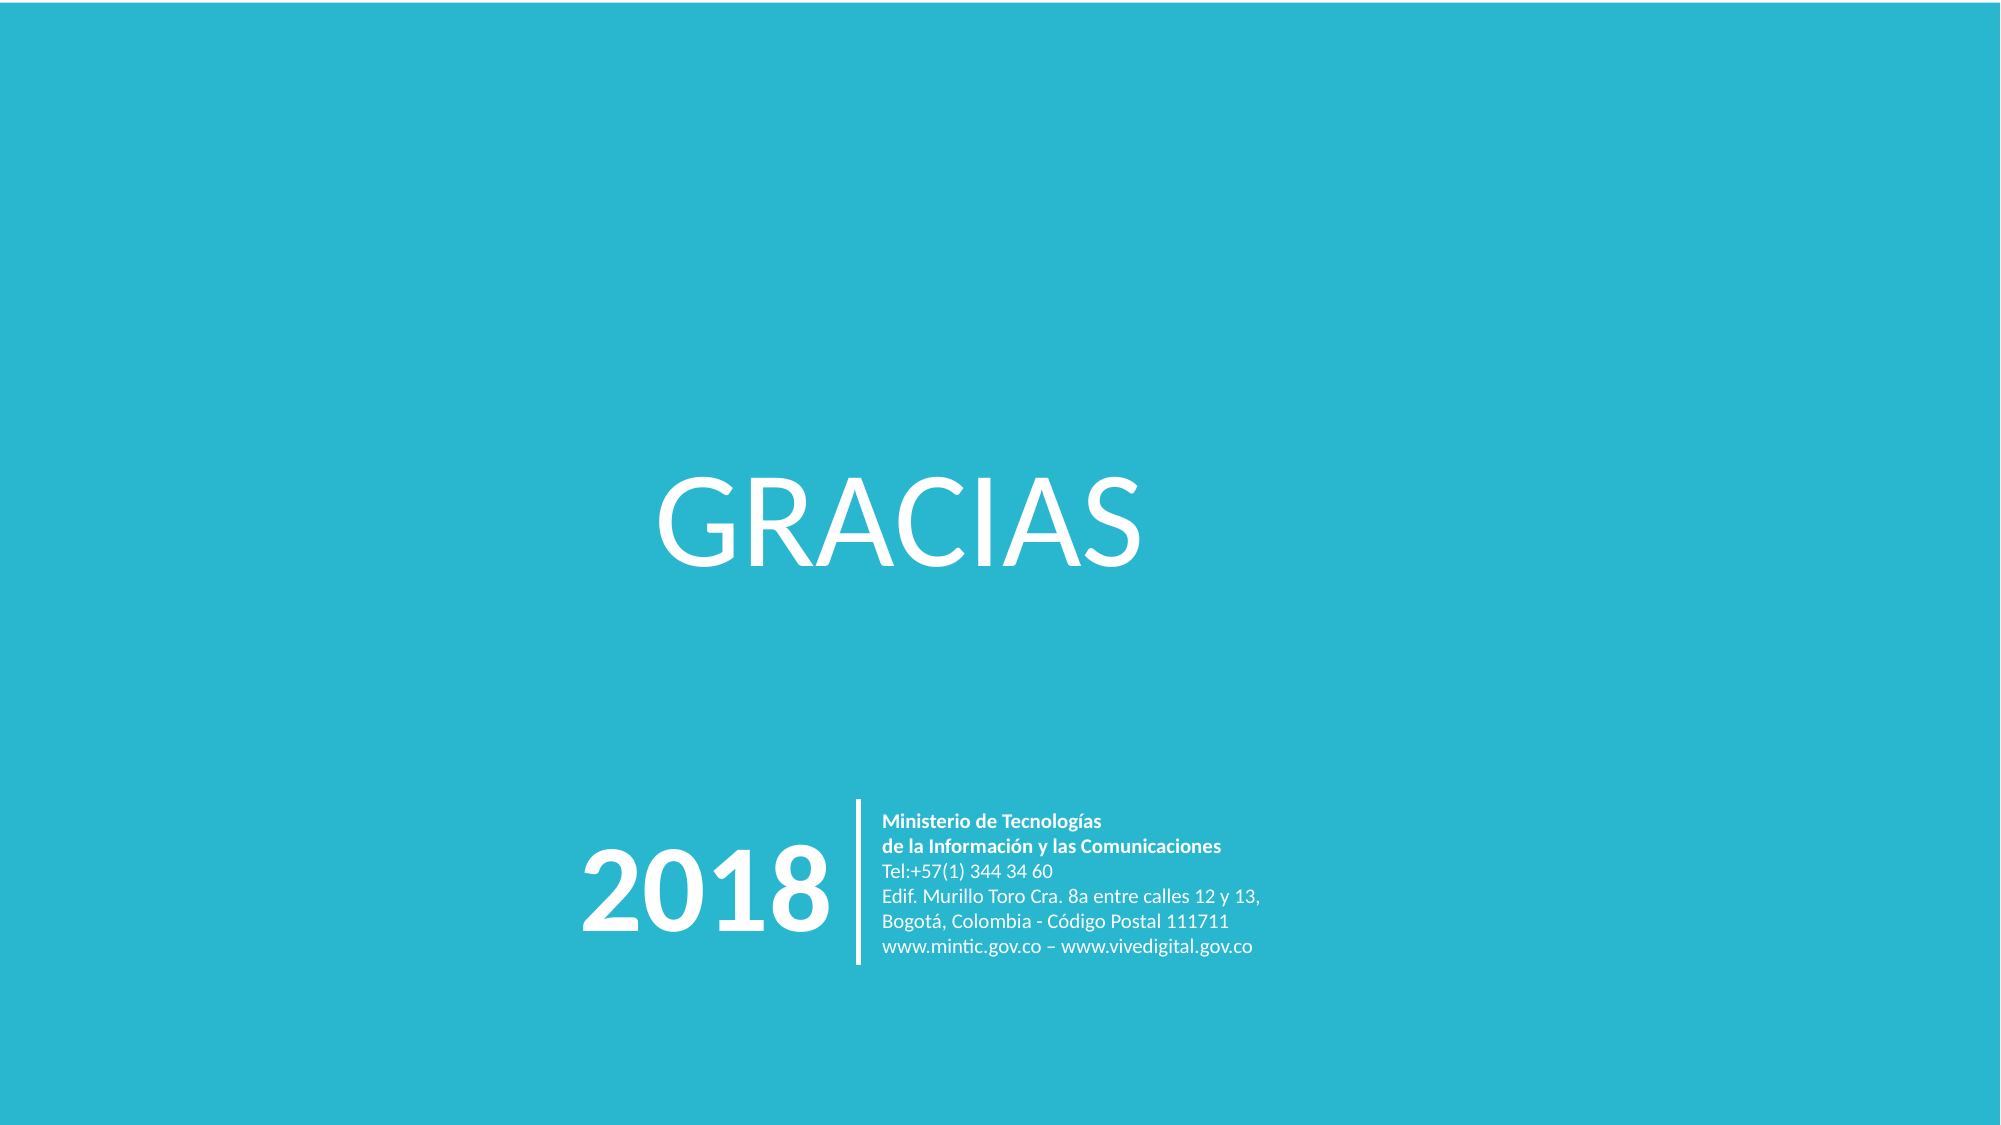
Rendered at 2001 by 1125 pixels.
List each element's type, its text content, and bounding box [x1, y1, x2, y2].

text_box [562, 798, 1305, 968]
text_box GRACIAS [639, 421, 1361, 602]
text_box [0, 0, 2000, 1125]
